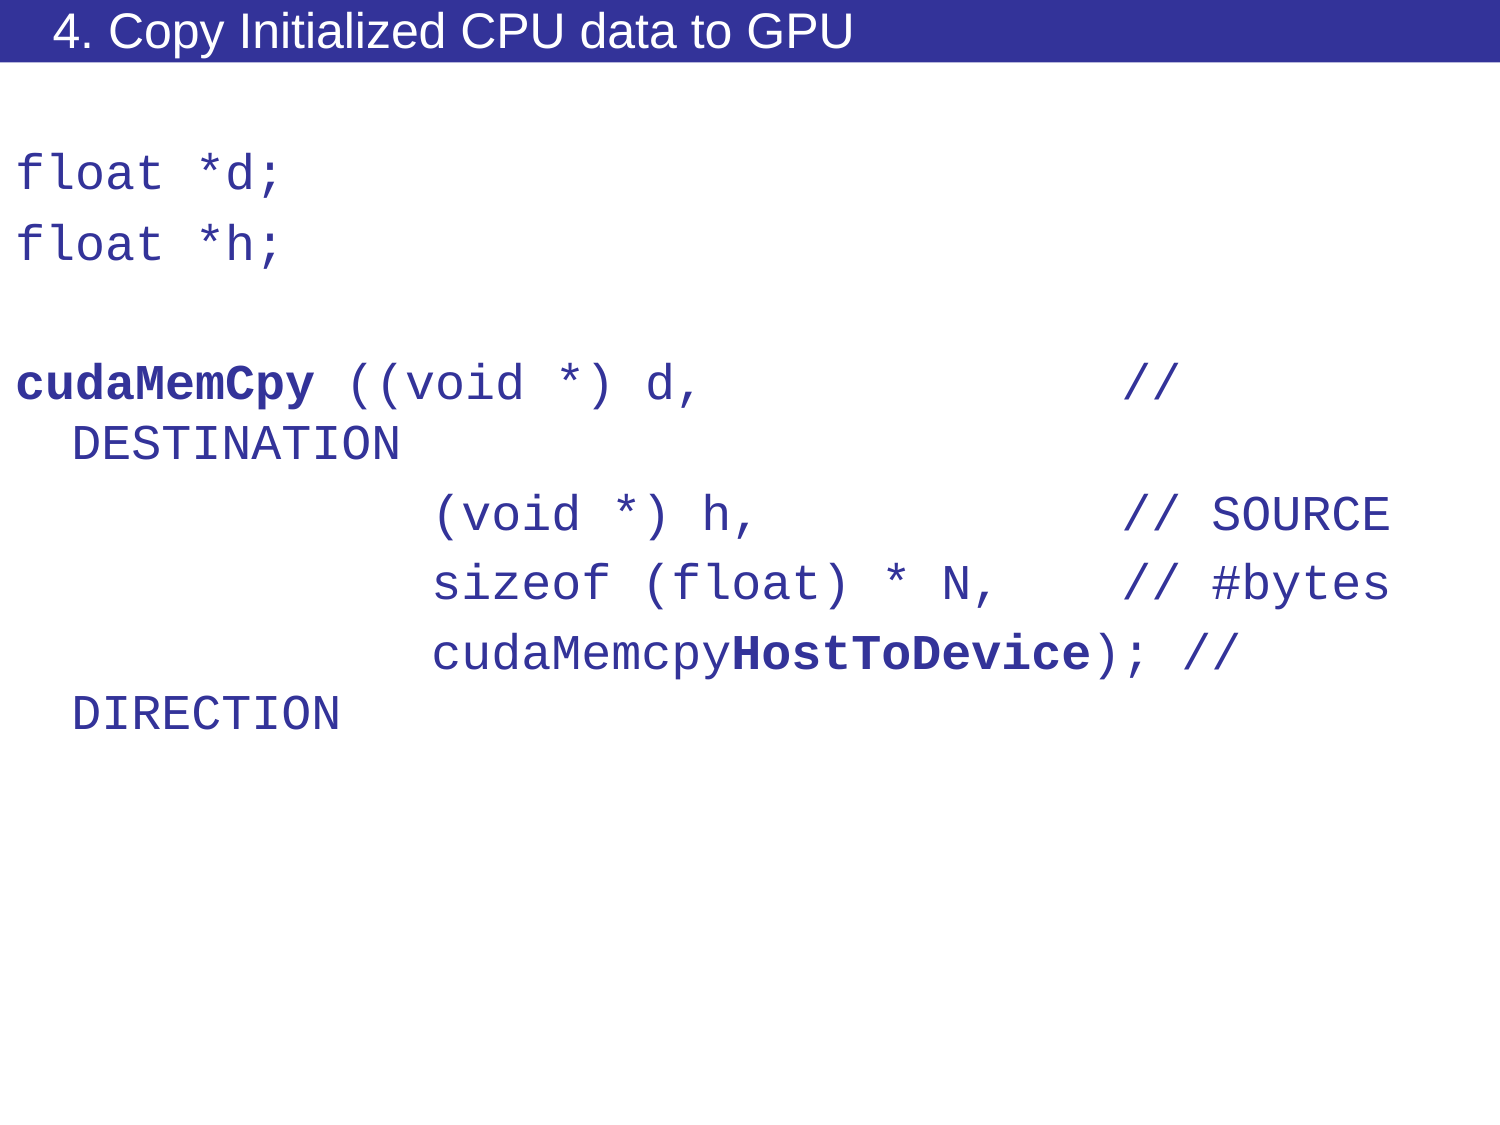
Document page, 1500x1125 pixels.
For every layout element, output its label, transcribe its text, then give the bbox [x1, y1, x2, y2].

list float *d; float *h; cudaMemCpy ((void *) d, // DESTINATION (void *) h, // SOURCE sizeof (float) * N, // #bytes cudaMemcpyHostToDevice); // DIRECTION [0, 62, 1500, 1125]
title 4. Copy Initialized CPU data to GPU [37, 7, 1426, 51]
